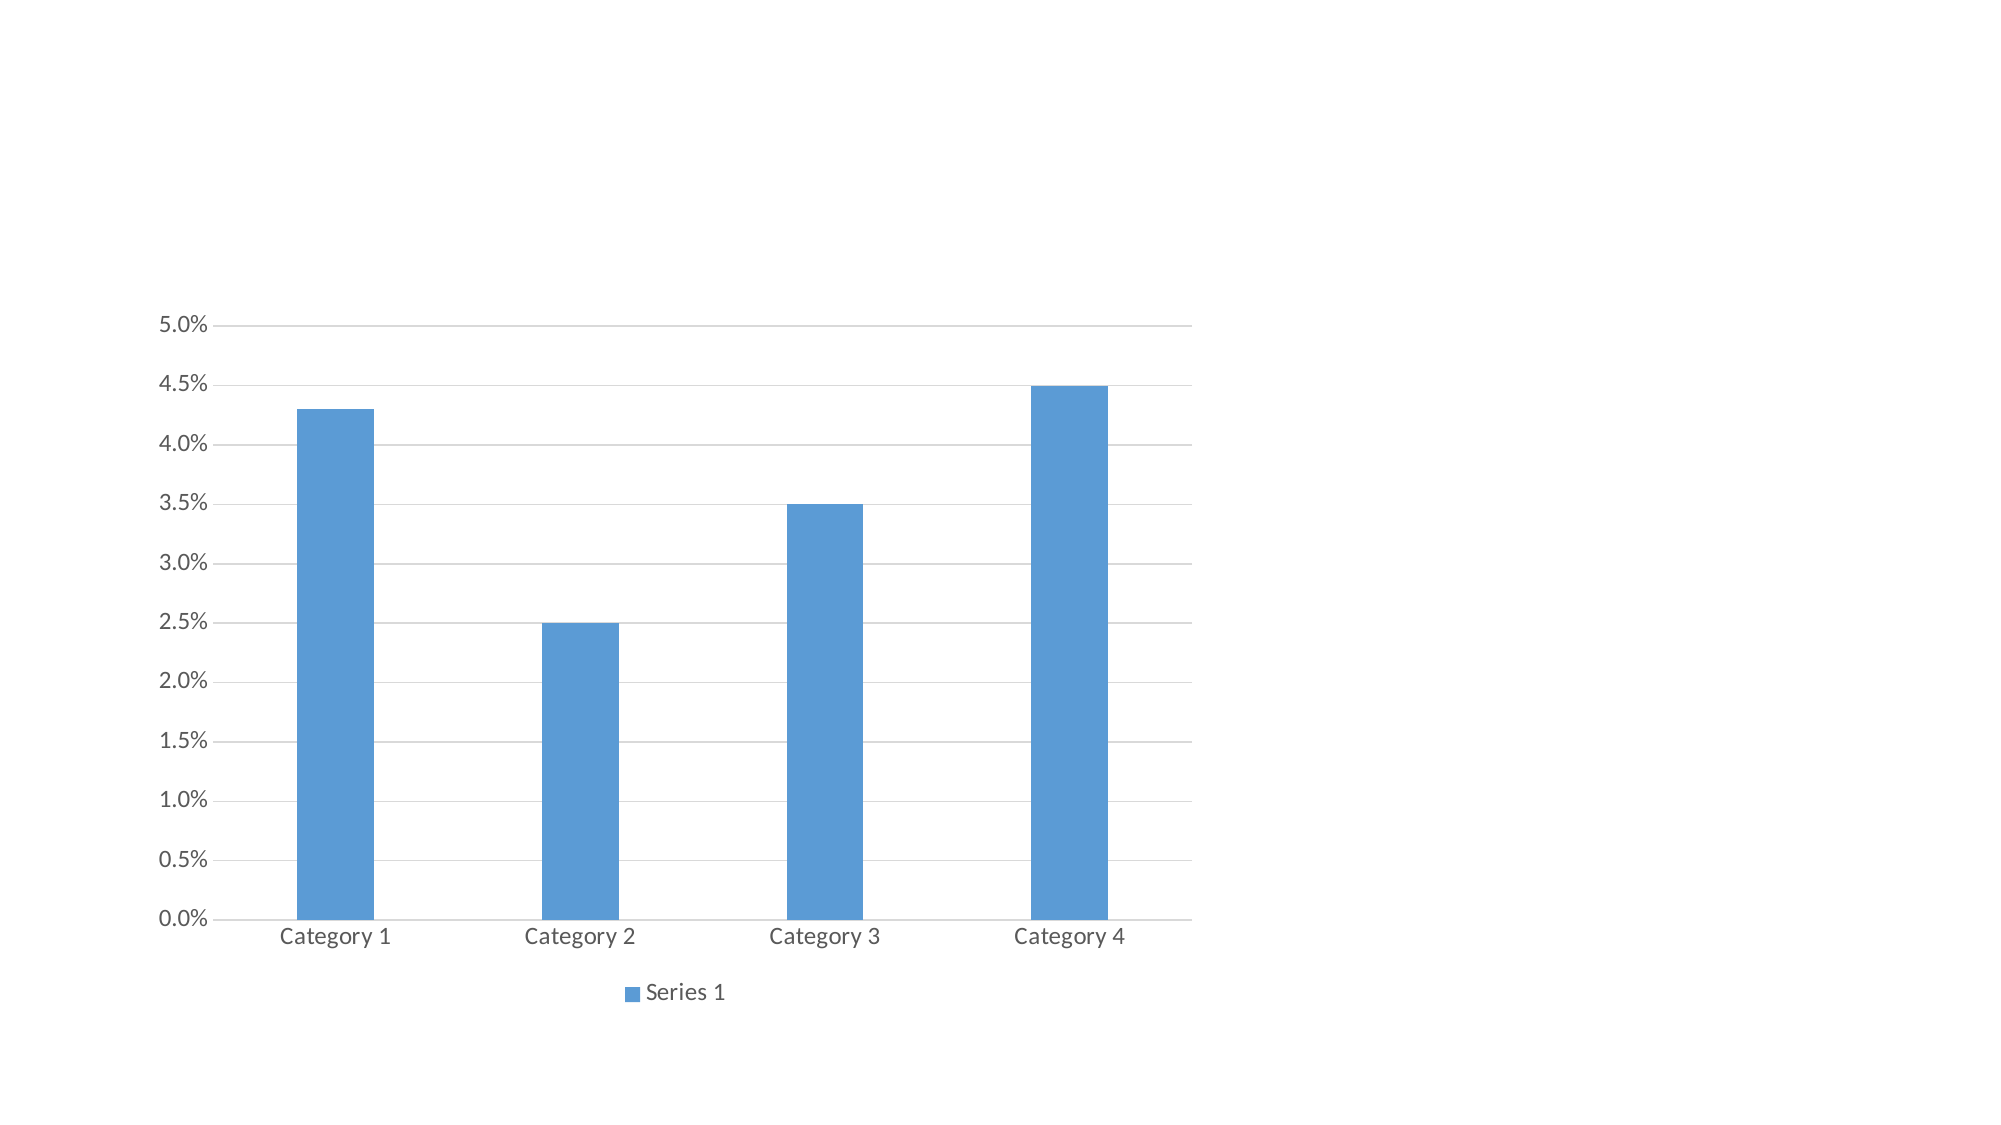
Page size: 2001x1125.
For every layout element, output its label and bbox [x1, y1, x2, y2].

chart [137, 299, 1214, 1014]
